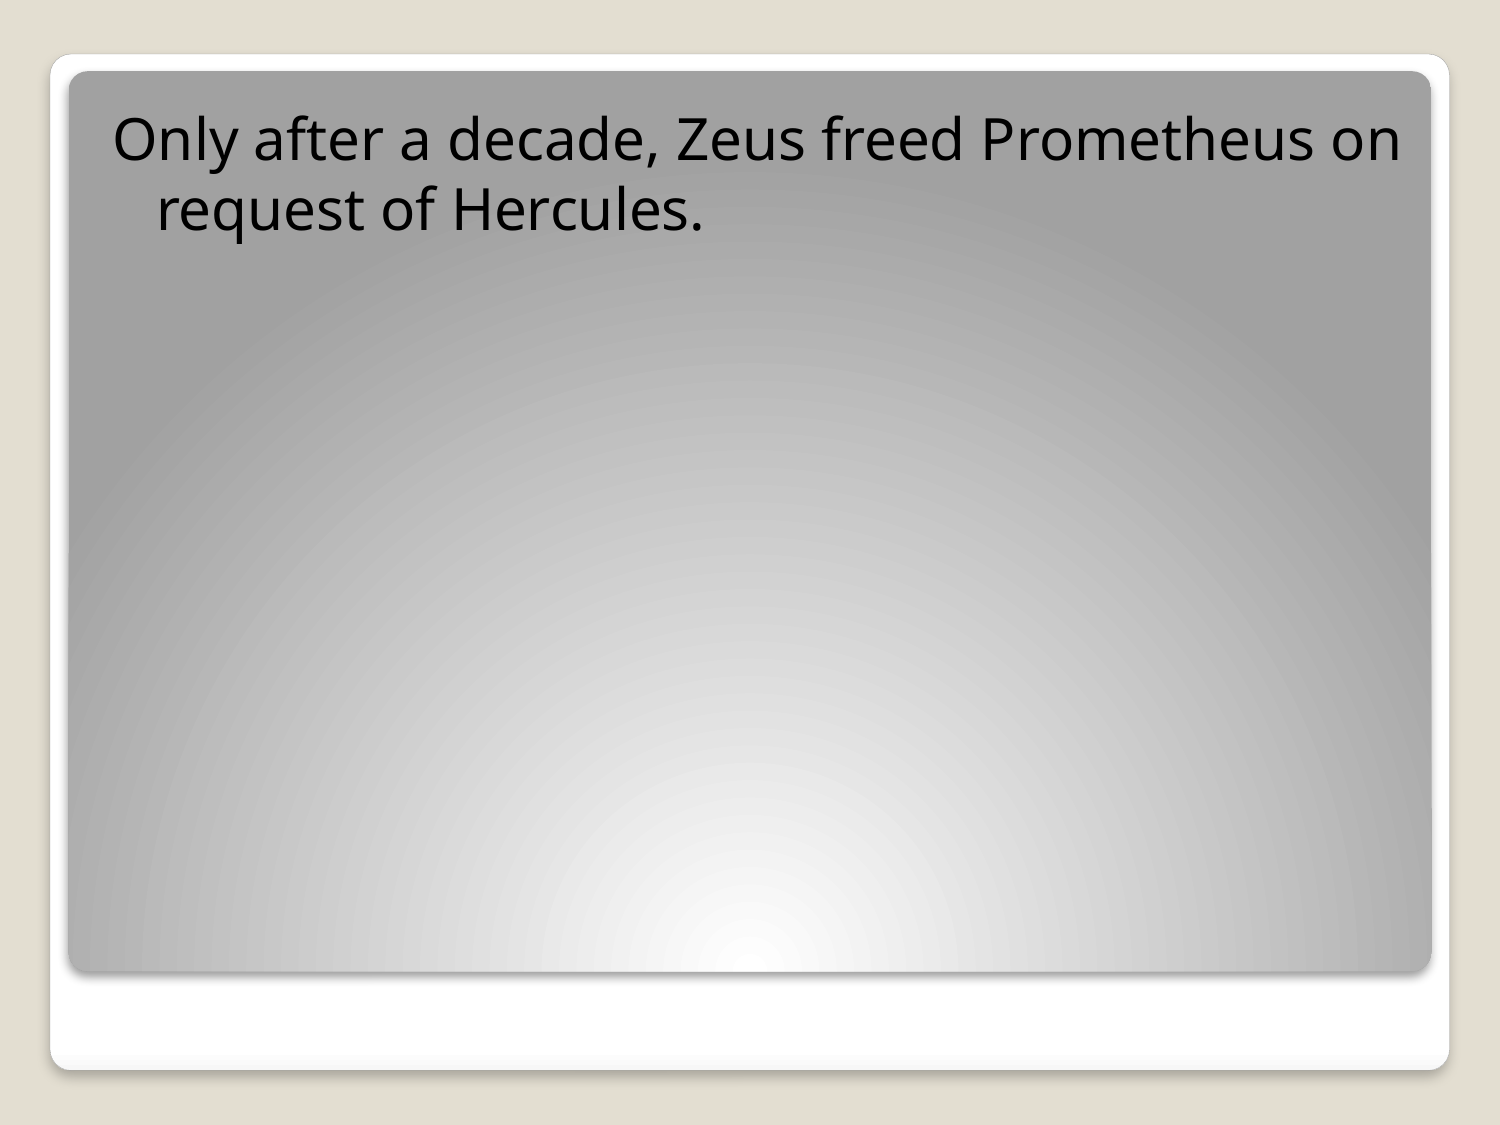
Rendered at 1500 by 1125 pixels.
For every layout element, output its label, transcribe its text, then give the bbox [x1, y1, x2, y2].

list Only after a decade, Zeus freed Prometheus on request of Hercules. [82, 86, 1425, 774]
